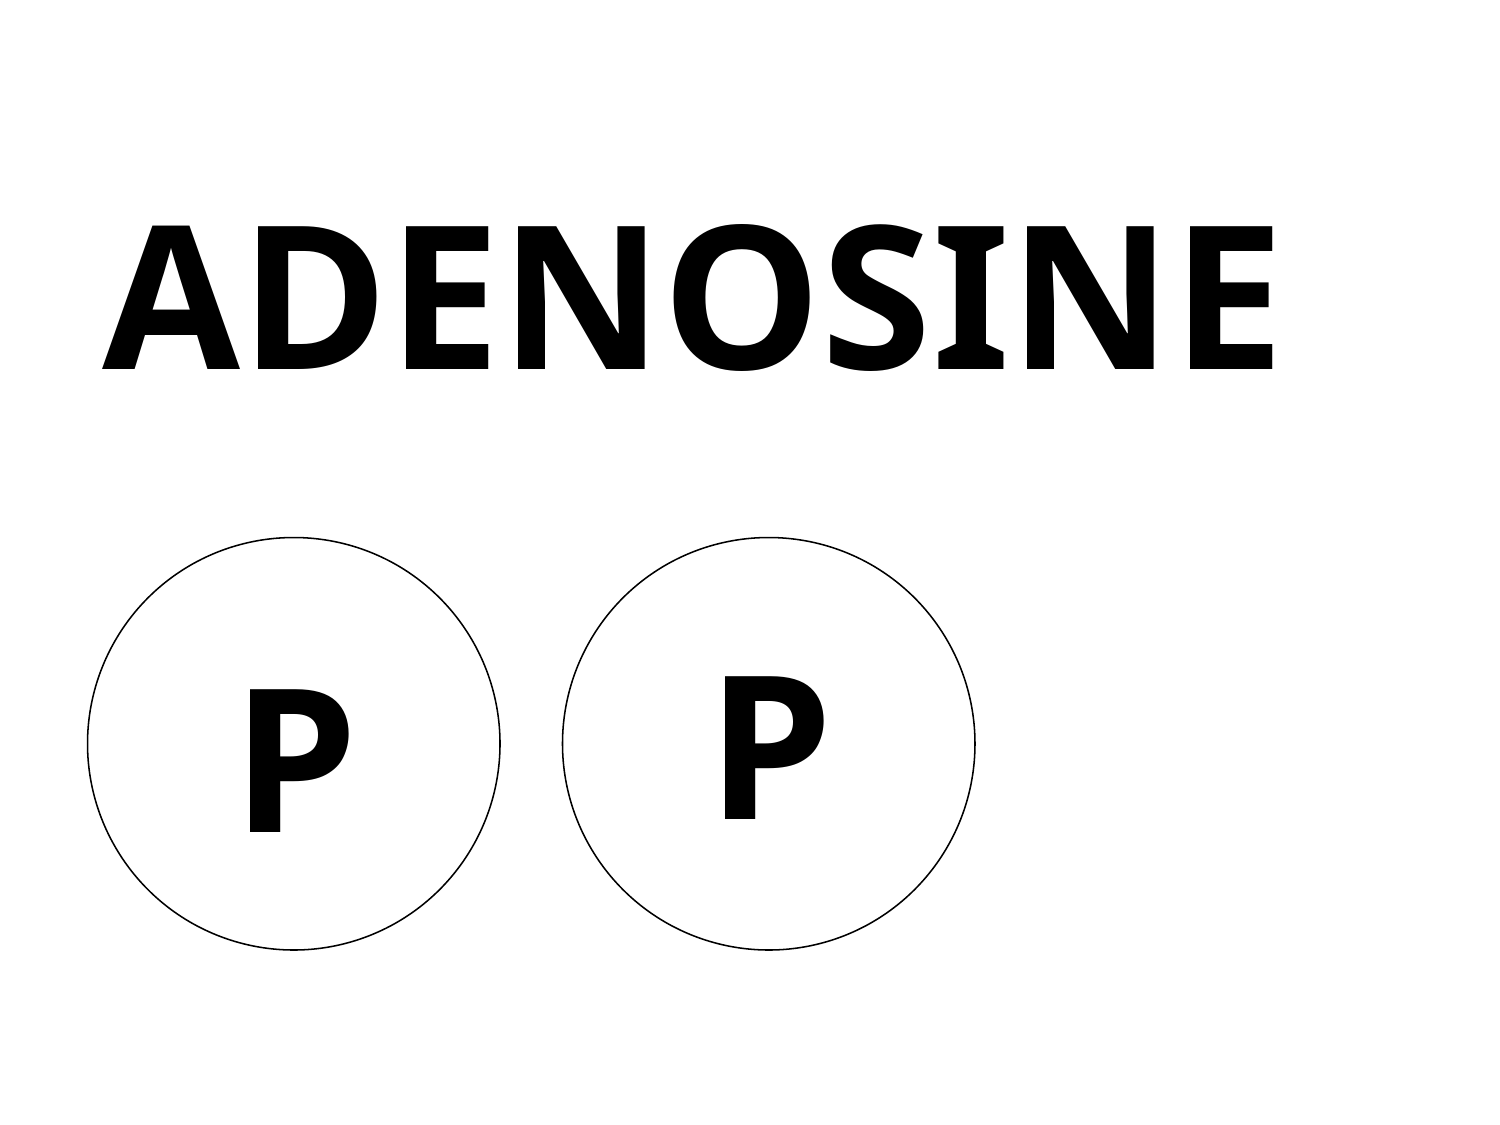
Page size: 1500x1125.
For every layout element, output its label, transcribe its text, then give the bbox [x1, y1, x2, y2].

text_box [562, 537, 976, 951]
text_box [87, 537, 501, 951]
text_box ADENOSINE [87, 162, 1450, 418]
text_box P [692, 612, 848, 868]
text_box P [162, 624, 428, 880]
